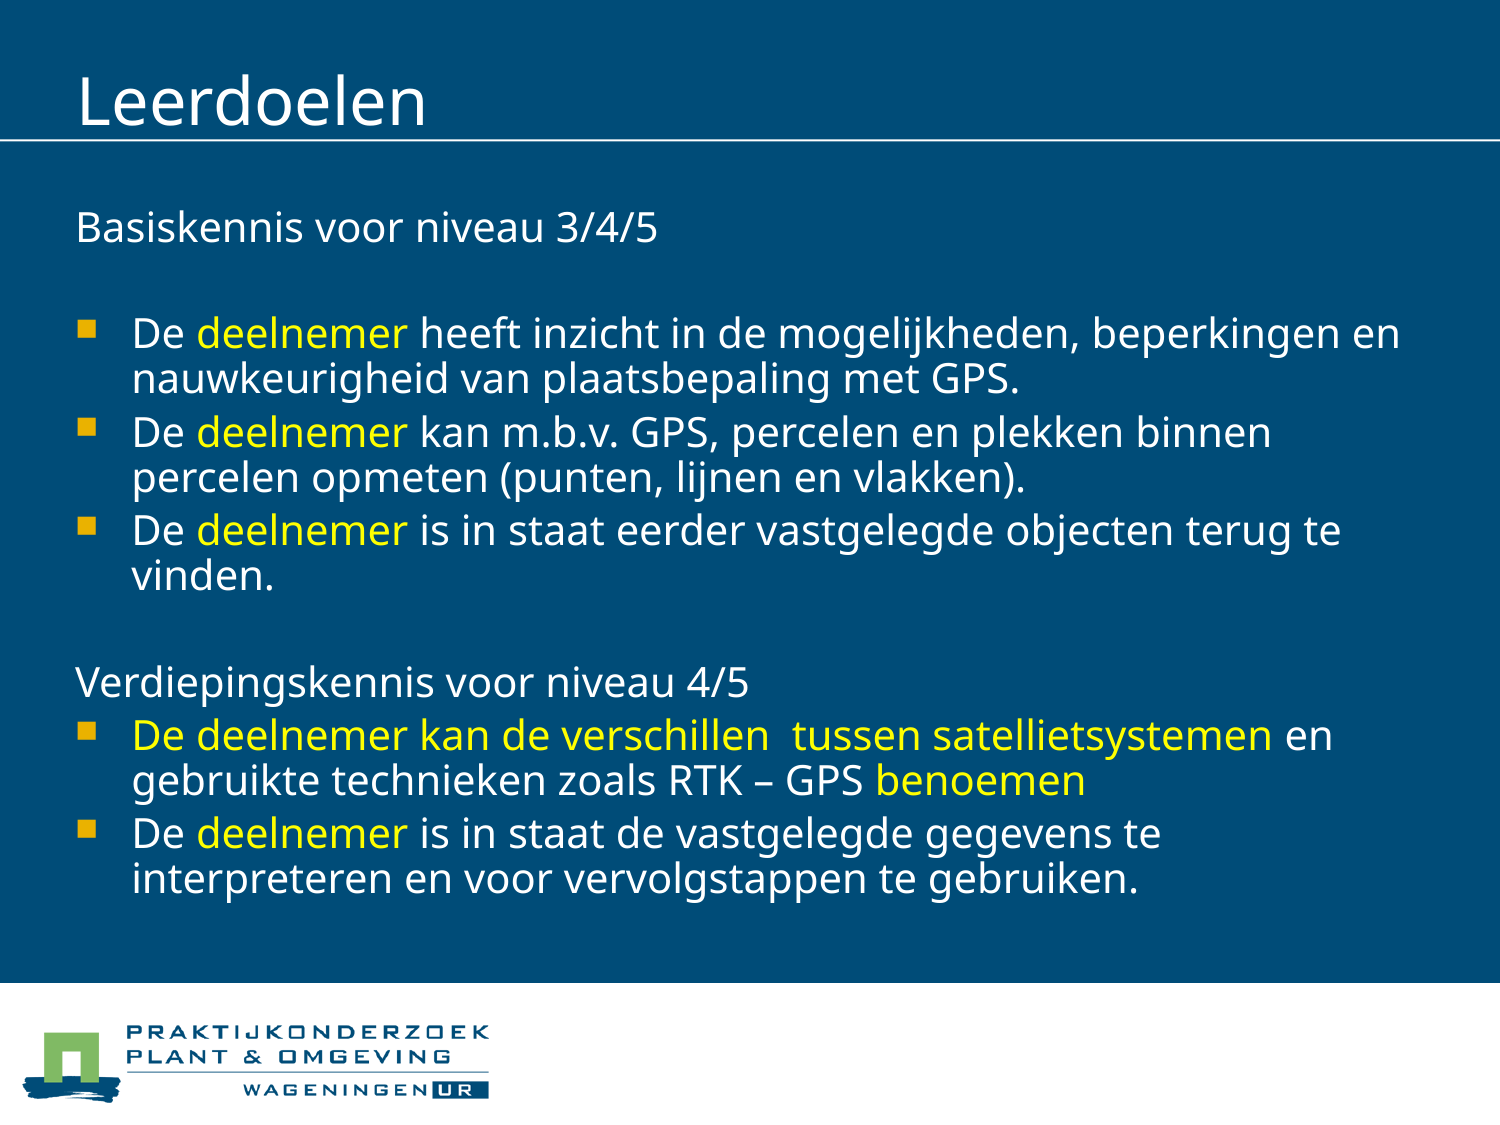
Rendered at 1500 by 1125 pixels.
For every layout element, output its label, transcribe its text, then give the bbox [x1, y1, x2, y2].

title Leerdoelen [76, 42, 1427, 208]
picture [0, 984, 1500, 1125]
list Basiskennis voor niveau 3/4/5 De deelnemer heeft inzicht in de mogelijkheden, beperkingen en nauwkeurigheid van plaatsbepaling met GPS. De deelnemer kan m.b.v. GPS, percelen en plekken binnen percelen opmeten (punten, lijnen en vlakken). De deelnemer is in staat eerder vastgelegde objecten terug te vinden. Verdiepingskennis voor niveau 4/5 De deelnemer kan de verschillen tussen satellietsystemen en gebruikte technieken zoals RTK – GPS benoemen De deelnemer is in staat de vastgelegde gegevens te interpreteren en voor vervolgstappen te gebruiken. [74, 224, 1426, 938]
